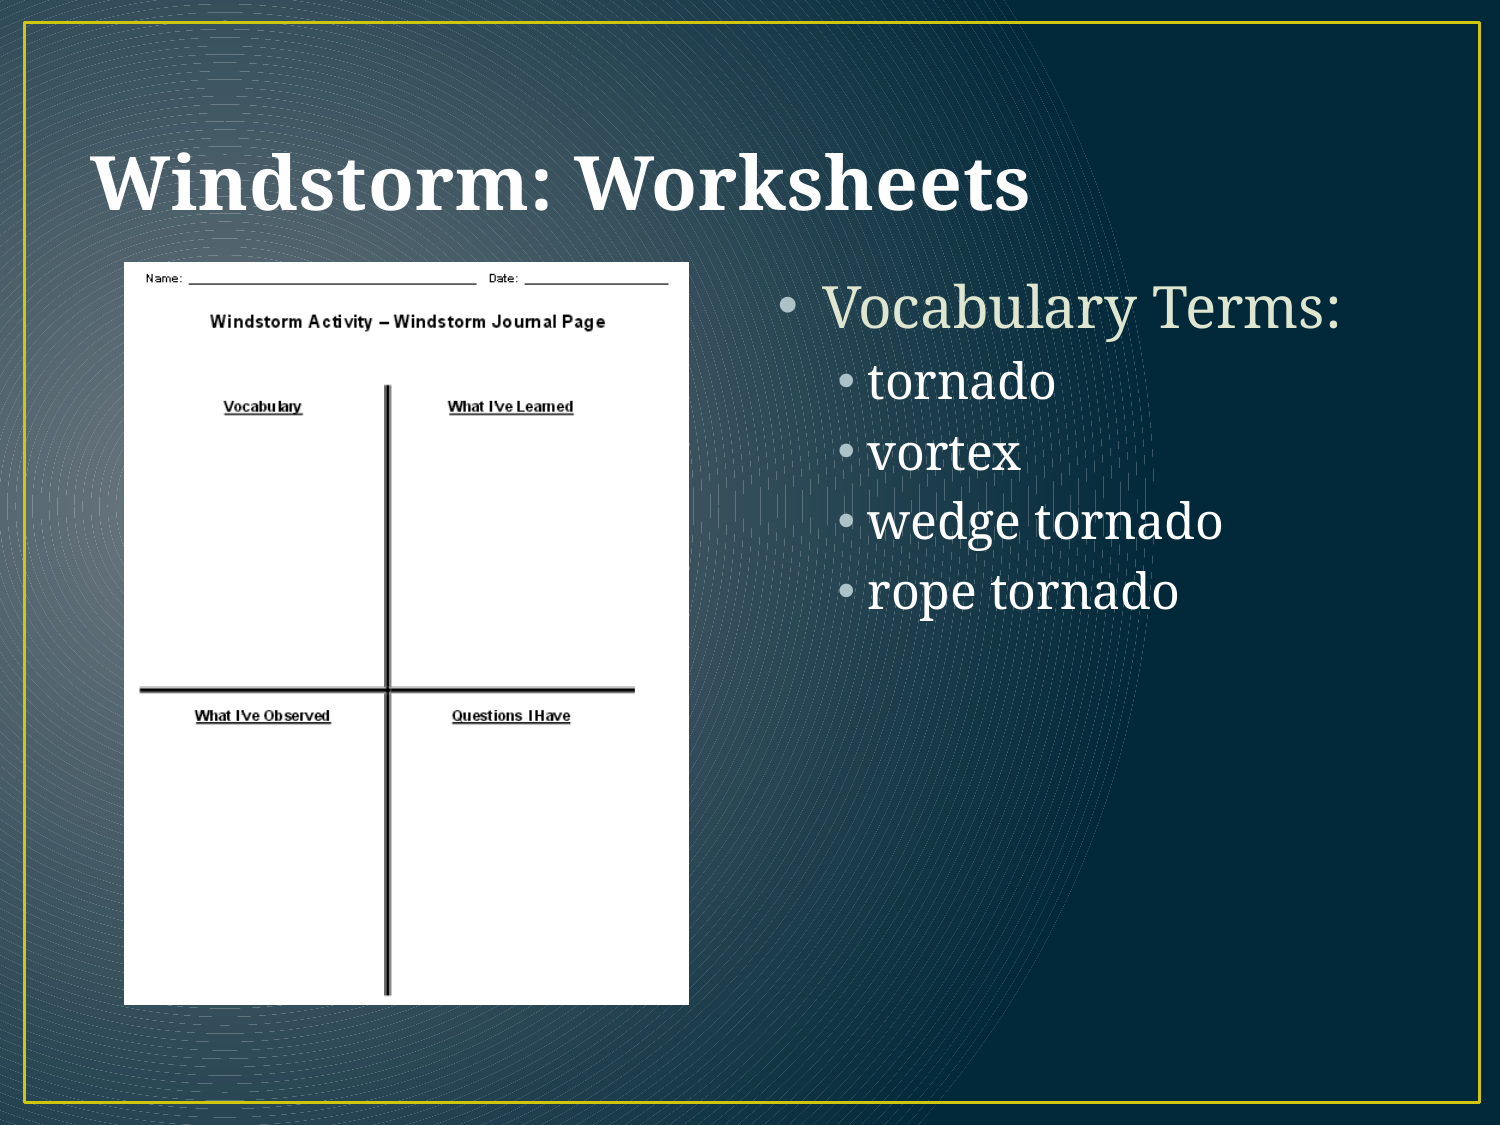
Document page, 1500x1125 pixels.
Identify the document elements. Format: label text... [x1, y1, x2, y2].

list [123, 262, 689, 1006]
title Windstorm: Worksheets [75, 45, 1425, 233]
list Vocabulary Terms: tornado vortex wedge tornado rope tornado [762, 262, 1425, 1005]
